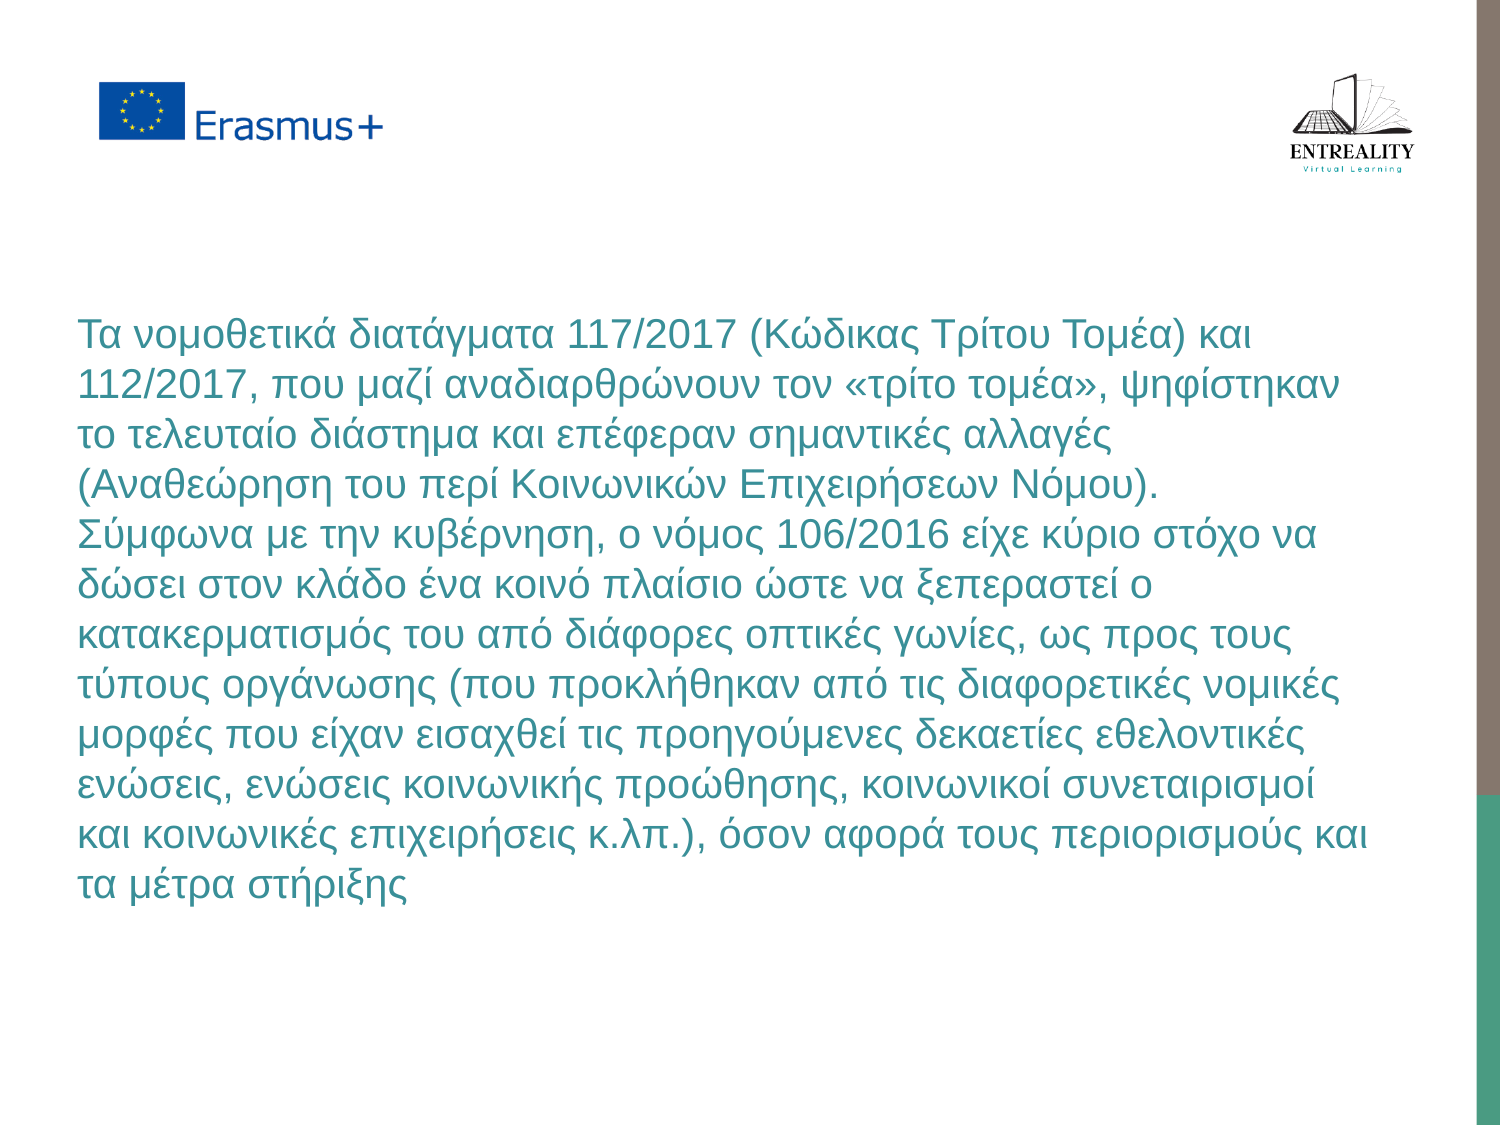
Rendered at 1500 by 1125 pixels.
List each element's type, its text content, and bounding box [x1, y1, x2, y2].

subtitle [105, 656, 1301, 751]
title Τα νομοθετικά διατάγματα 117/2017 (Κώδικας Τρίτου Τομέα) και 112/2017, που μαζί αναδιαρθρώνουν τον «τρίτο τομέα», ψηφίστηκαν το τελευταίο διάστημα και επέφεραν σημαντικές αλλαγές (Αναθεώρηση του περί Κοινωνικών Επιχειρήσεων Νόμου). Σύμφωνα με την κυβέρνηση, ο νόμος 106/2016 είχε κύριο στόχο να δώσει στον κλάδο ένα κοινό πλαίσιο ώστε να ξεπεραστεί ο κατακερματισμός του από διάφορες οπτικές γωνίες, ως προς τους τύπους οργάνωσης (που προκλήθηκαν από τις διαφορετικές νομικές μορφές που είχαν εισαχθεί τις προηγούμενες δεκαετίες εθελοντικές ενώσεις, ενώσεις κοινωνικής προώθησης, κοινωνικοί συνεταιρισμοί και κοινωνικές επιχειρήσεις κ.λπ.), όσον αφορά τους περιορισμούς και τα μέτρα στήριξης [62, 293, 1387, 921]
picture [81, 64, 399, 156]
picture [1246, 17, 1458, 229]
